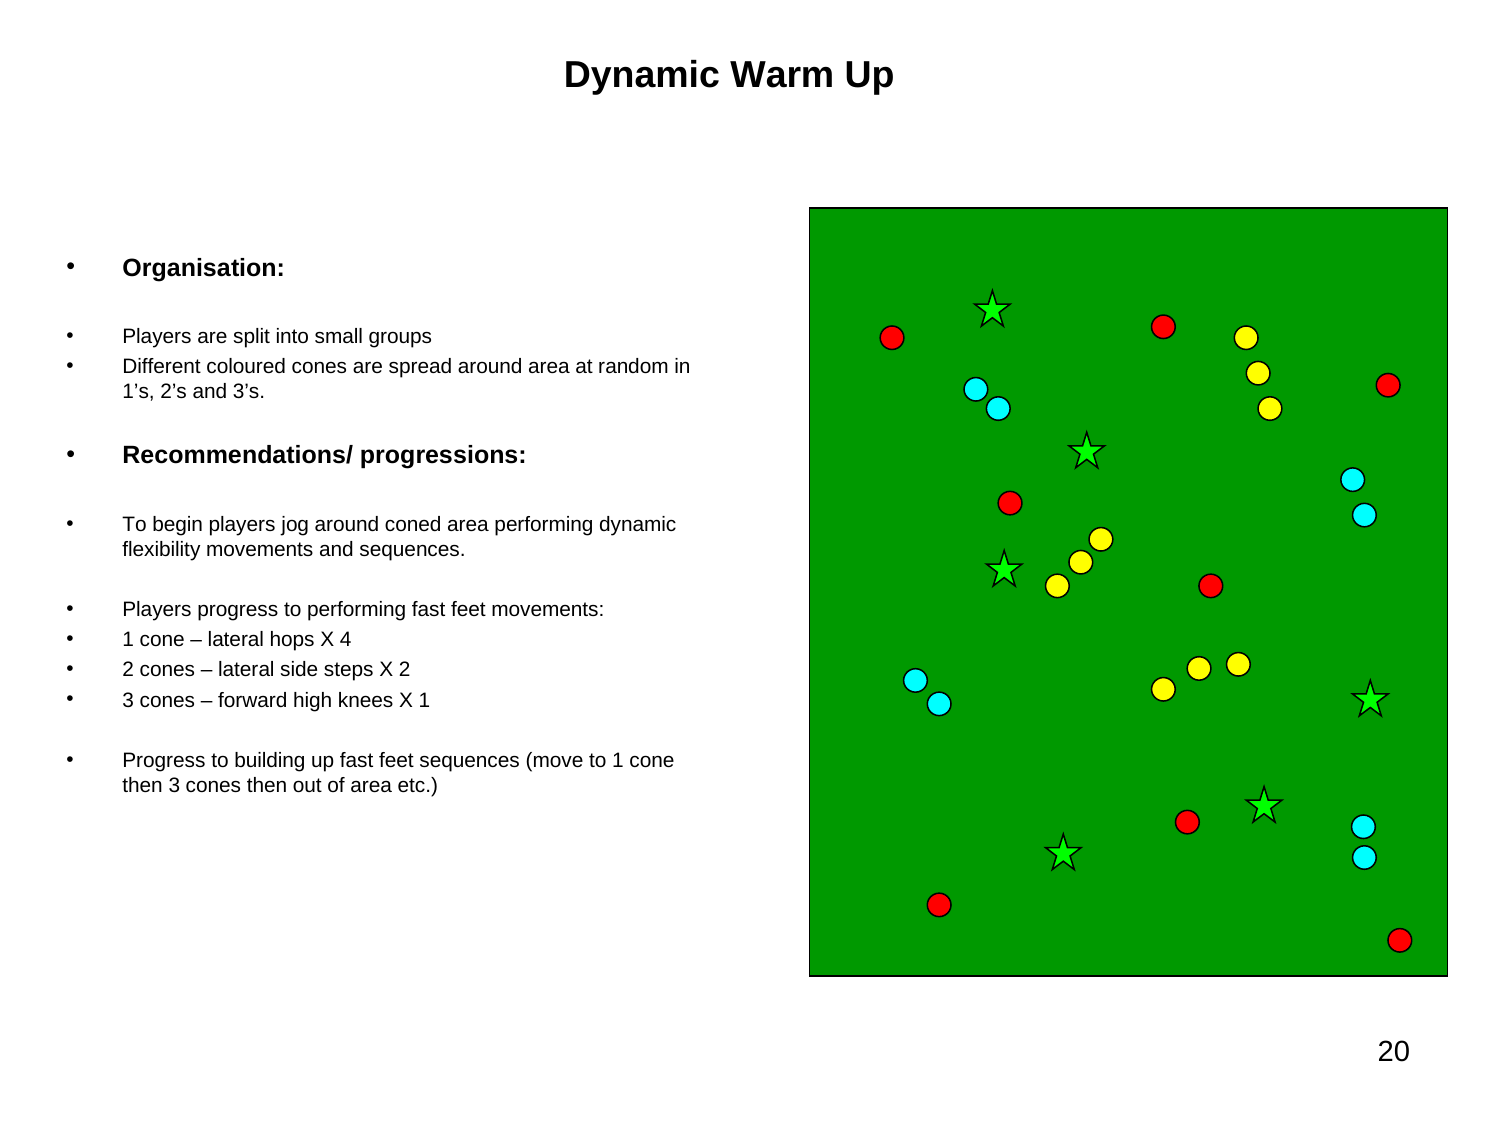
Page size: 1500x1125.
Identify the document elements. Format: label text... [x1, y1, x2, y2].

text_box [1351, 815, 1376, 839]
text_box [1045, 834, 1081, 870]
text_box [1175, 810, 1200, 834]
text_box Dynamic Warm Up [0, 7, 1477, 138]
text_box Organisation: Players are split into small groups Different coloured cones are spread around area at random in 1’s, 2’s and 3’s. Recommendations/ progressions: To begin players jog around coned area performing dynamic flexibility movements and sequences. Players progress to performing fast feet movements: 1 cone – lateral hops X 4 2 cones – lateral side steps X 2 3 cones – forward high knees X 1 Progress to building up fast feet sequences (move to 1 cone then 3 cones then out of area etc.) [51, 243, 714, 1000]
text_box [927, 692, 952, 716]
text_box [1226, 652, 1251, 677]
text_box [1198, 574, 1223, 598]
text_box [1069, 550, 1093, 574]
text_box [998, 491, 1022, 515]
text_box [974, 290, 1011, 326]
text_box [1246, 786, 1282, 823]
text_box [927, 893, 952, 917]
text_box [986, 396, 1011, 421]
text_box [1068, 432, 1105, 468]
text_box [1352, 845, 1377, 870]
text_box [1340, 467, 1365, 492]
text_box [903, 668, 928, 693]
text_box [1045, 574, 1070, 598]
text_box [964, 377, 988, 402]
text_box [1257, 396, 1282, 421]
text_box [1388, 928, 1412, 953]
text_box [880, 326, 904, 350]
text_box [1246, 361, 1271, 385]
text_box [1234, 326, 1259, 350]
text_box [1151, 677, 1176, 702]
text_box [1352, 503, 1377, 527]
text_box [1376, 373, 1400, 397]
text_box [1151, 315, 1176, 339]
text_box <number> [1074, 1024, 1425, 1103]
text_box [1187, 656, 1211, 681]
text_box [809, 208, 1448, 977]
text_box [1352, 680, 1388, 716]
text_box [1088, 527, 1113, 552]
text_box [986, 550, 1022, 586]
